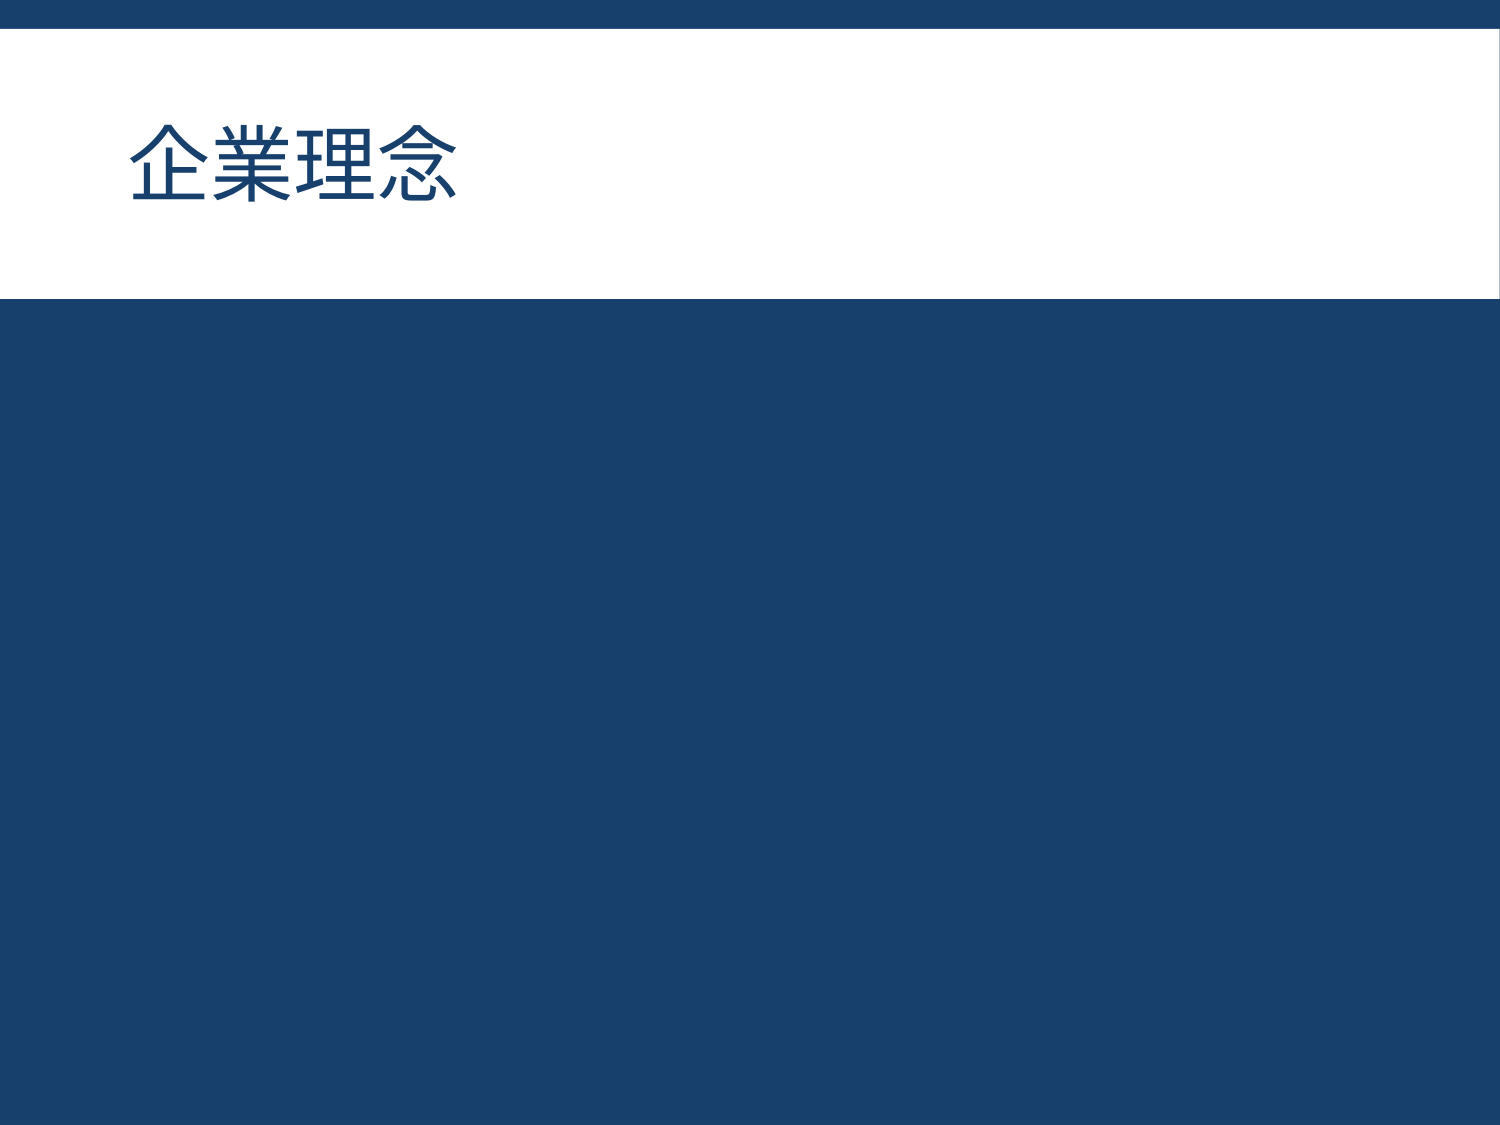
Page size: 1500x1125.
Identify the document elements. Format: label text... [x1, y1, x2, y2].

title 企業理念 [112, 46, 1388, 295]
